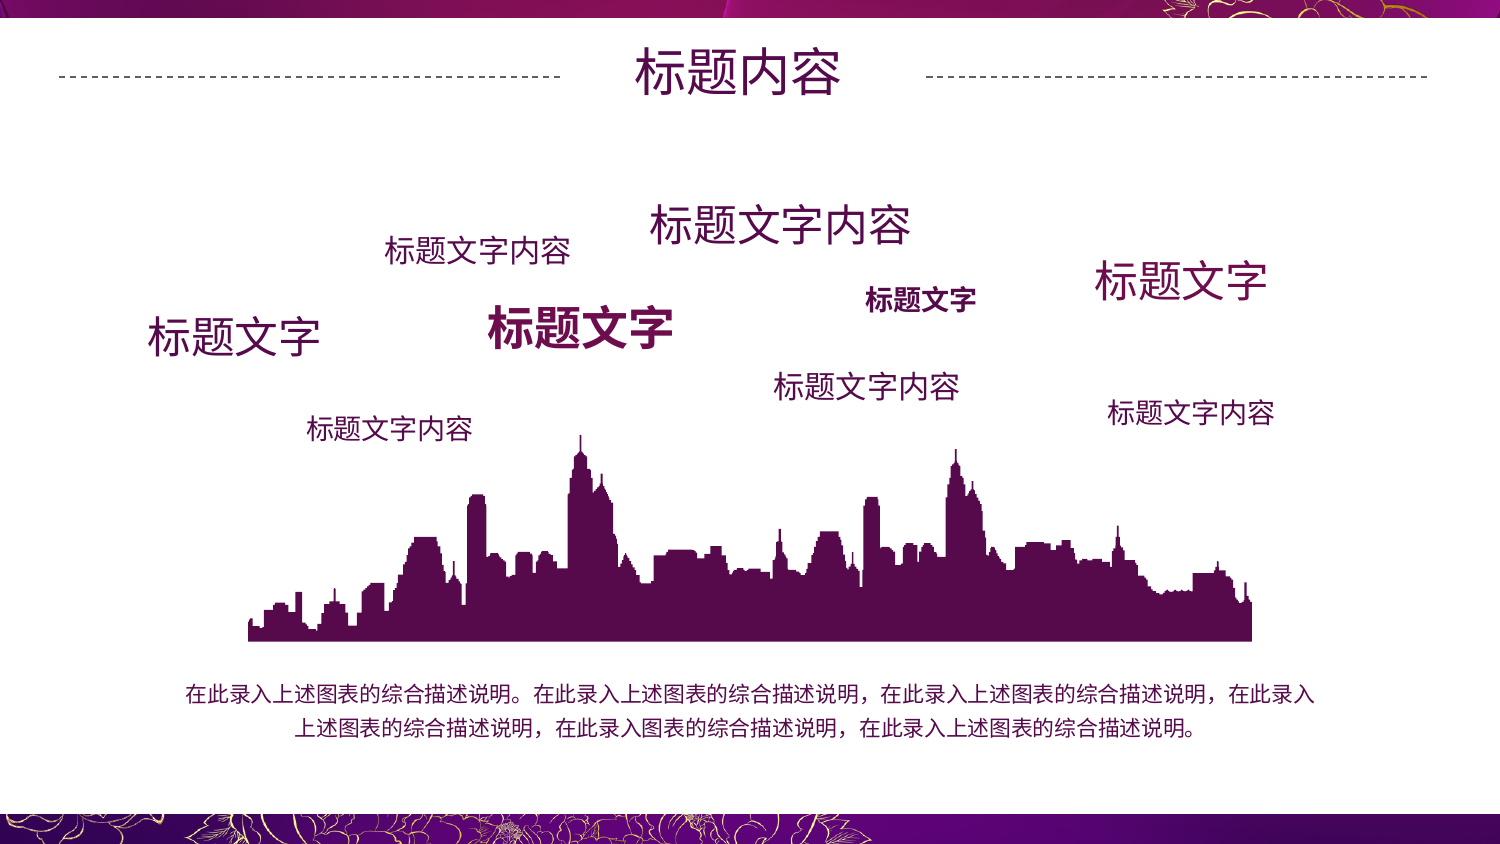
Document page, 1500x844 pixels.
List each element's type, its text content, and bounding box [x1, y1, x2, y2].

text_box 标题文字 [132, 302, 338, 370]
text_box 标题文字内容 [758, 359, 976, 412]
text_box 标题文字内容 [1092, 388, 1291, 437]
text_box 标题文字 [851, 274, 993, 324]
text_box 标题文字 [472, 291, 691, 363]
text_box 标题文字内容 [369, 223, 587, 276]
text_box 标题文字内容 [291, 404, 489, 453]
picture [0, 814, 1500, 844]
text_box 标题文字 [1079, 246, 1285, 315]
picture [0, 0, 1500, 18]
text_box [248, 434, 1252, 642]
text_box 标题文字内容 [634, 189, 927, 258]
text_box 在此录入上述图表的综合描述说明。在此录入上述图表的综合描述说明，在此录入上述图表的综合描述说明，在此录入上述图表的综合描述说明，在此录入图表的综合描述说明，在此录入上述图表的综合描述说明。 [168, 667, 1335, 747]
text_box 标题内容 [608, 32, 868, 110]
